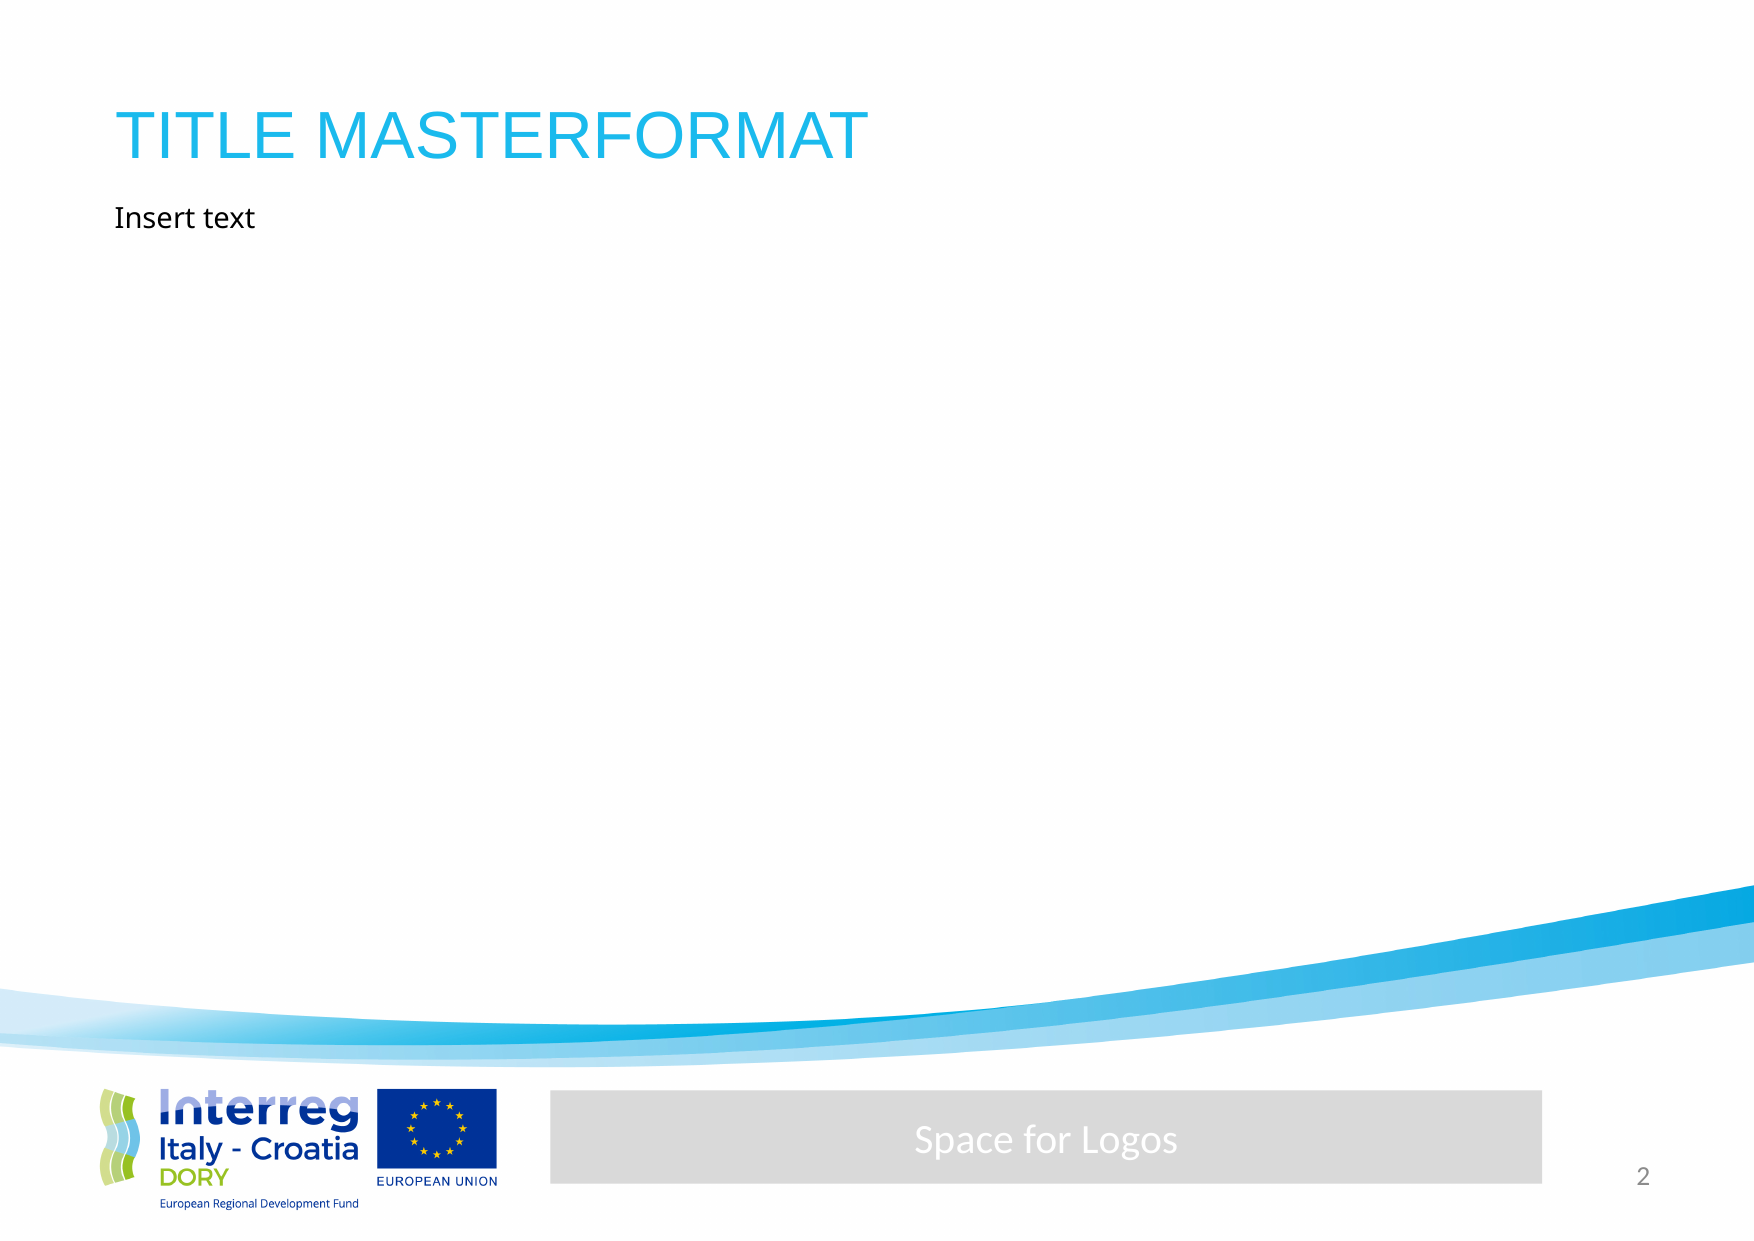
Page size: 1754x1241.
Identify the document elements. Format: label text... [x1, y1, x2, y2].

slide_number 2 [1607, 1141, 1666, 1208]
picture [0, 0, 1754, 1241]
text_box Insert text [99, 191, 1658, 851]
text_box Space for Logos [549, 1089, 1543, 1185]
text_box TITLE MASTERFORMAT [97, 83, 1656, 181]
